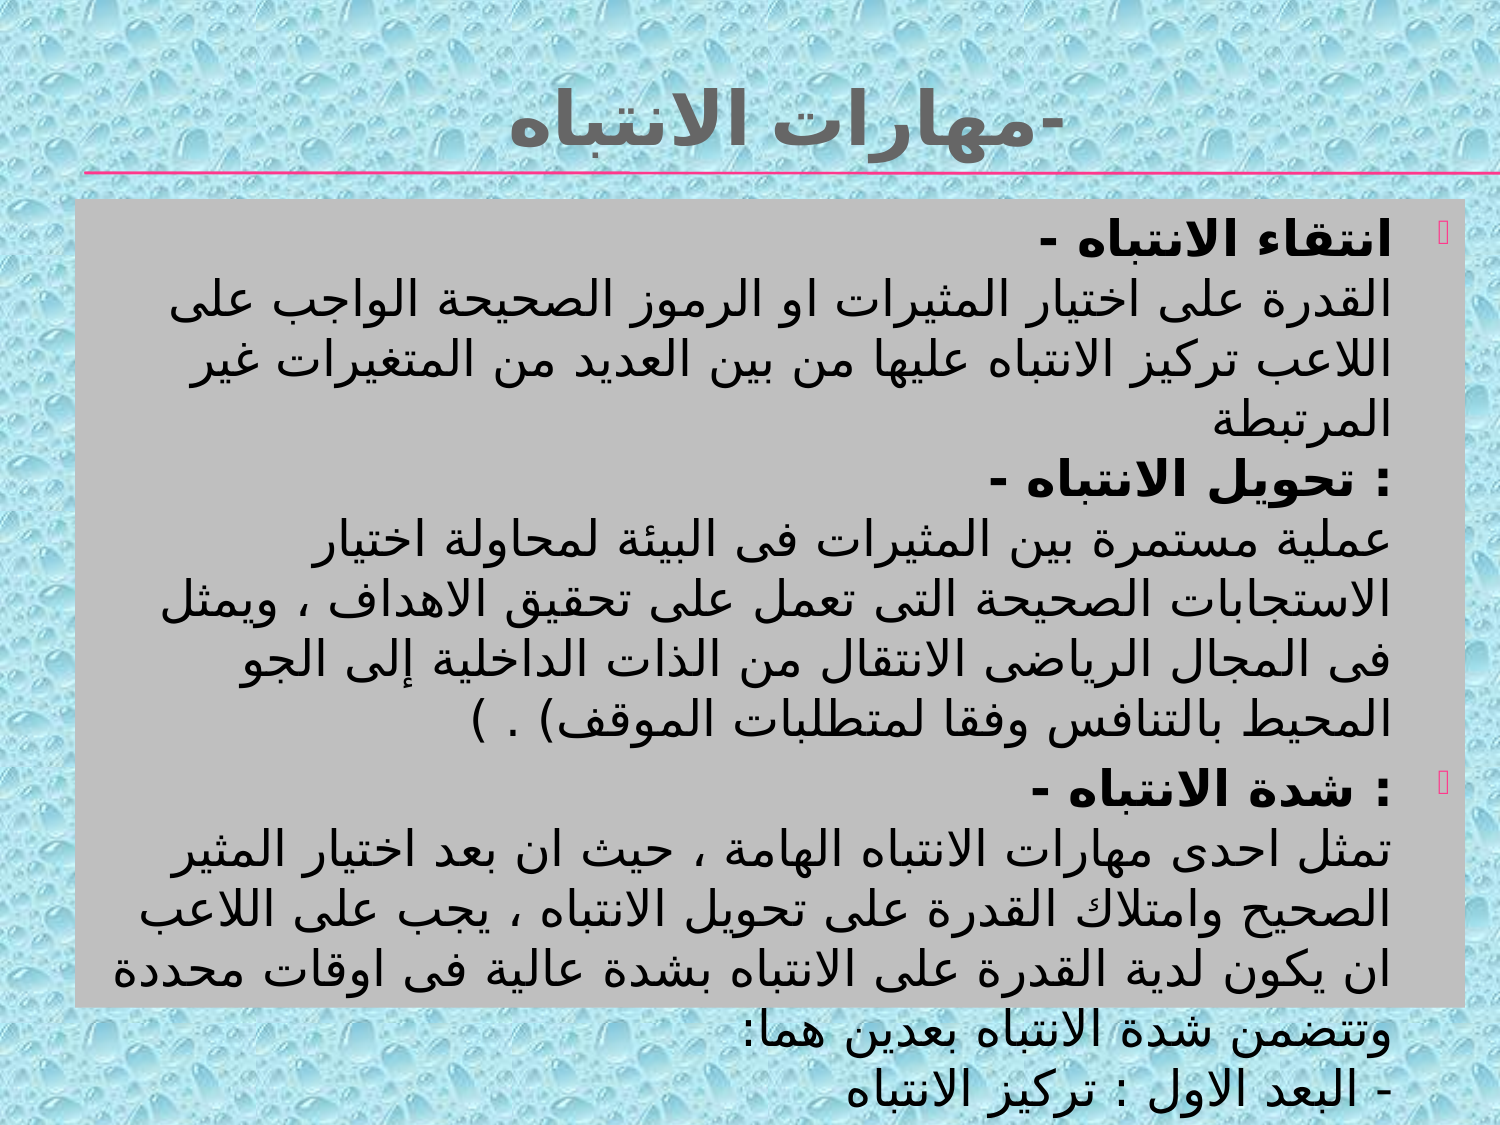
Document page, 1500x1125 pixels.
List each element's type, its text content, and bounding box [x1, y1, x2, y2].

list انتقاء الانتباه - القدرة على اختيار المثيرات او الرموز الصحيحة الواجب على اللاعب تركيز الانتباه عليها من بين العديد من المتغيرات غير المرتبطة : تحويل الانتباه - عملية مستمرة بين المثيرات فى البيئة لمحاولة اختيار الاستجابات الصحيحة التى تعمل على تحقيق الاهداف ، ويمثل فى المجال الرياضى الانتقال من الذات الداخلية إلى الجو المحيط بالتنافس وفقا لمتطلبات الموقف) . ) : شدة الانتباه - تمثل احدى مهارات الانتباه الهامة ، حيث ان بعد اختيار المثير الصحيح وامتلاك القدرة على تحويل الانتباه ، يجب على اللاعب ان يكون لدية القدرة على الانتباه بشدة عالية فى اوقات محددة وتتضمن شدة الانتباه بعدين هما: - البعد الاول : تركيز الانتباه - البعد الثانى : اليقظة [75, 199, 1465, 1008]
title -مهارات الانتباه [75, 46, 1500, 185]
picture [0, 0, 1500, 1125]
